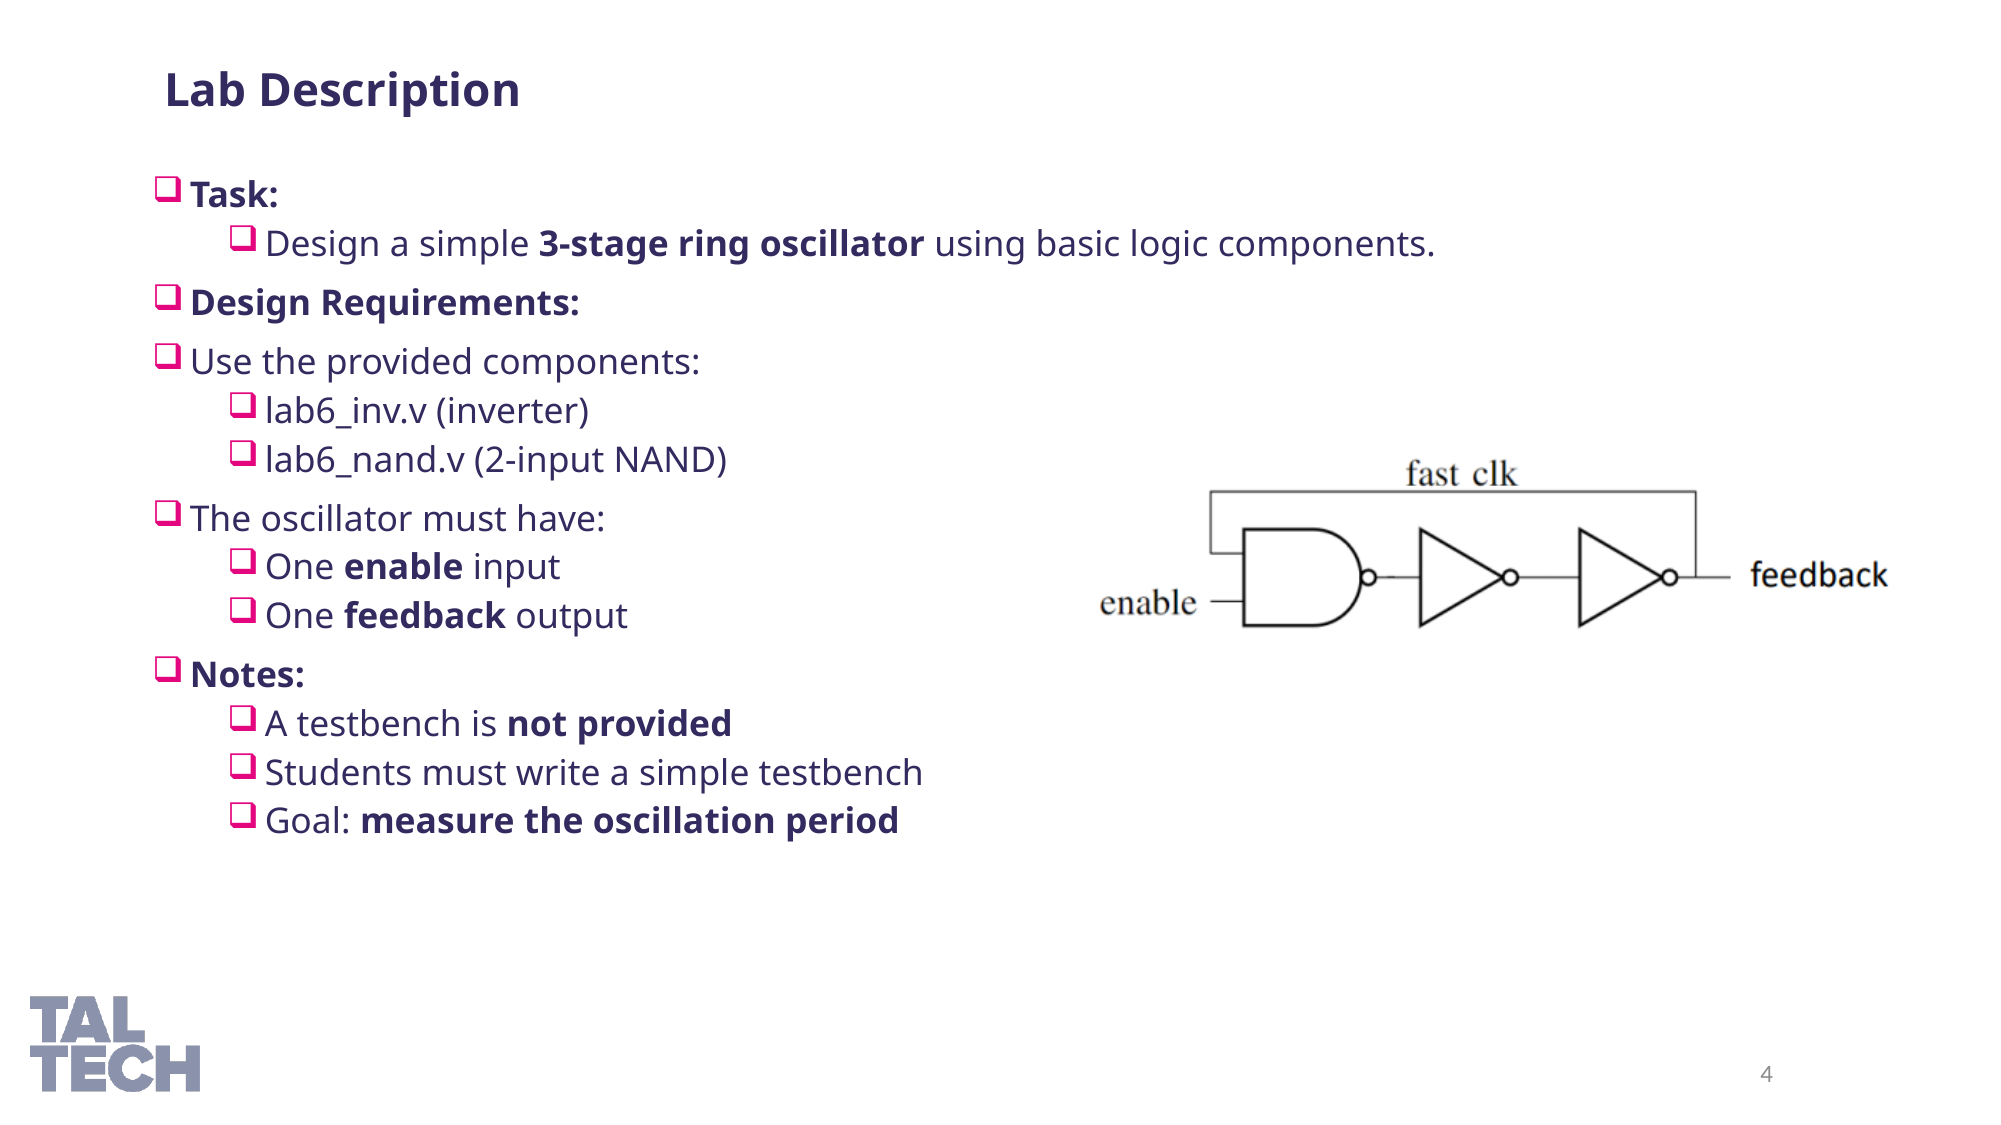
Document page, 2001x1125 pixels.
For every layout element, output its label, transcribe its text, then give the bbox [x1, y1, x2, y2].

list Task: Design a simple 3-stage ring oscillator using basic logic components. Design Requirements: Use the provided components: lab6_inv.v (inverter) lab6_nand.v (2-input NAND) The oscillator must have: One enable input One feedback output Notes: A testbench is not provided Students must write a simple testbench Goal: measure the oscillation period [137, 169, 1949, 1014]
picture [25, 990, 204, 1097]
slide_number 4 [1338, 1042, 1789, 1103]
picture [1074, 440, 1911, 660]
title Lab Description [137, 59, 1863, 169]
